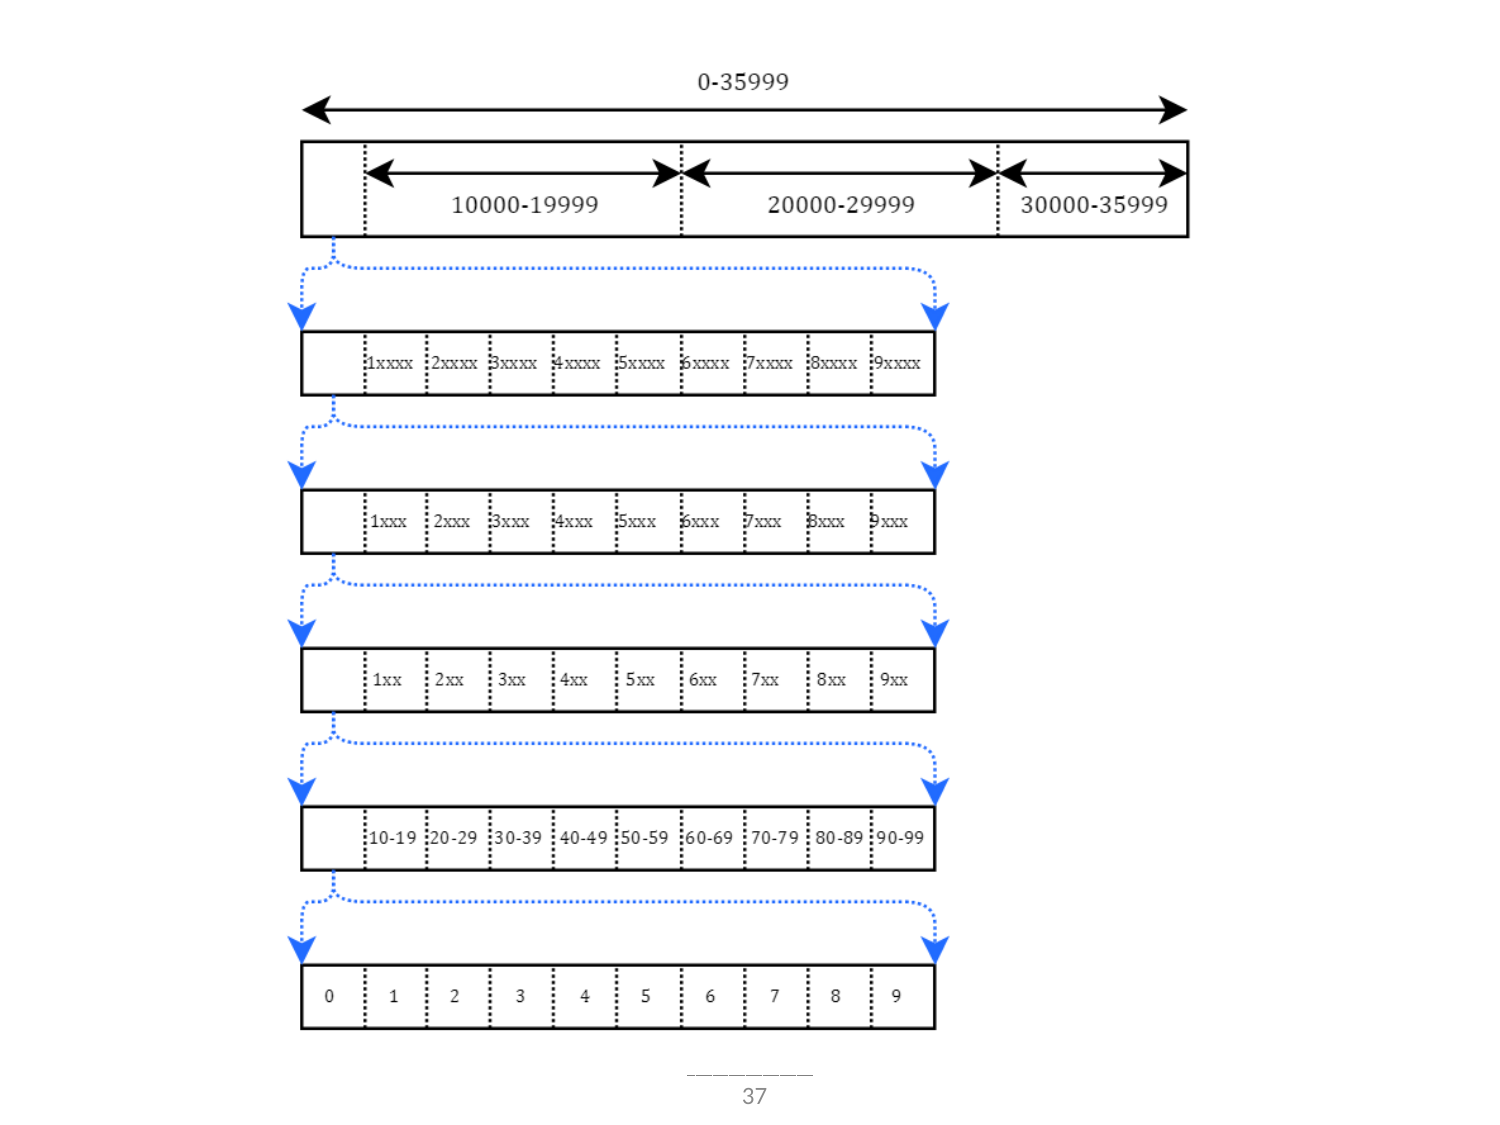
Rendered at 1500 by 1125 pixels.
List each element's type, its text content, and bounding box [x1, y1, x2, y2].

slide_number 37 [579, 1065, 930, 1125]
picture [274, 61, 1218, 1034]
